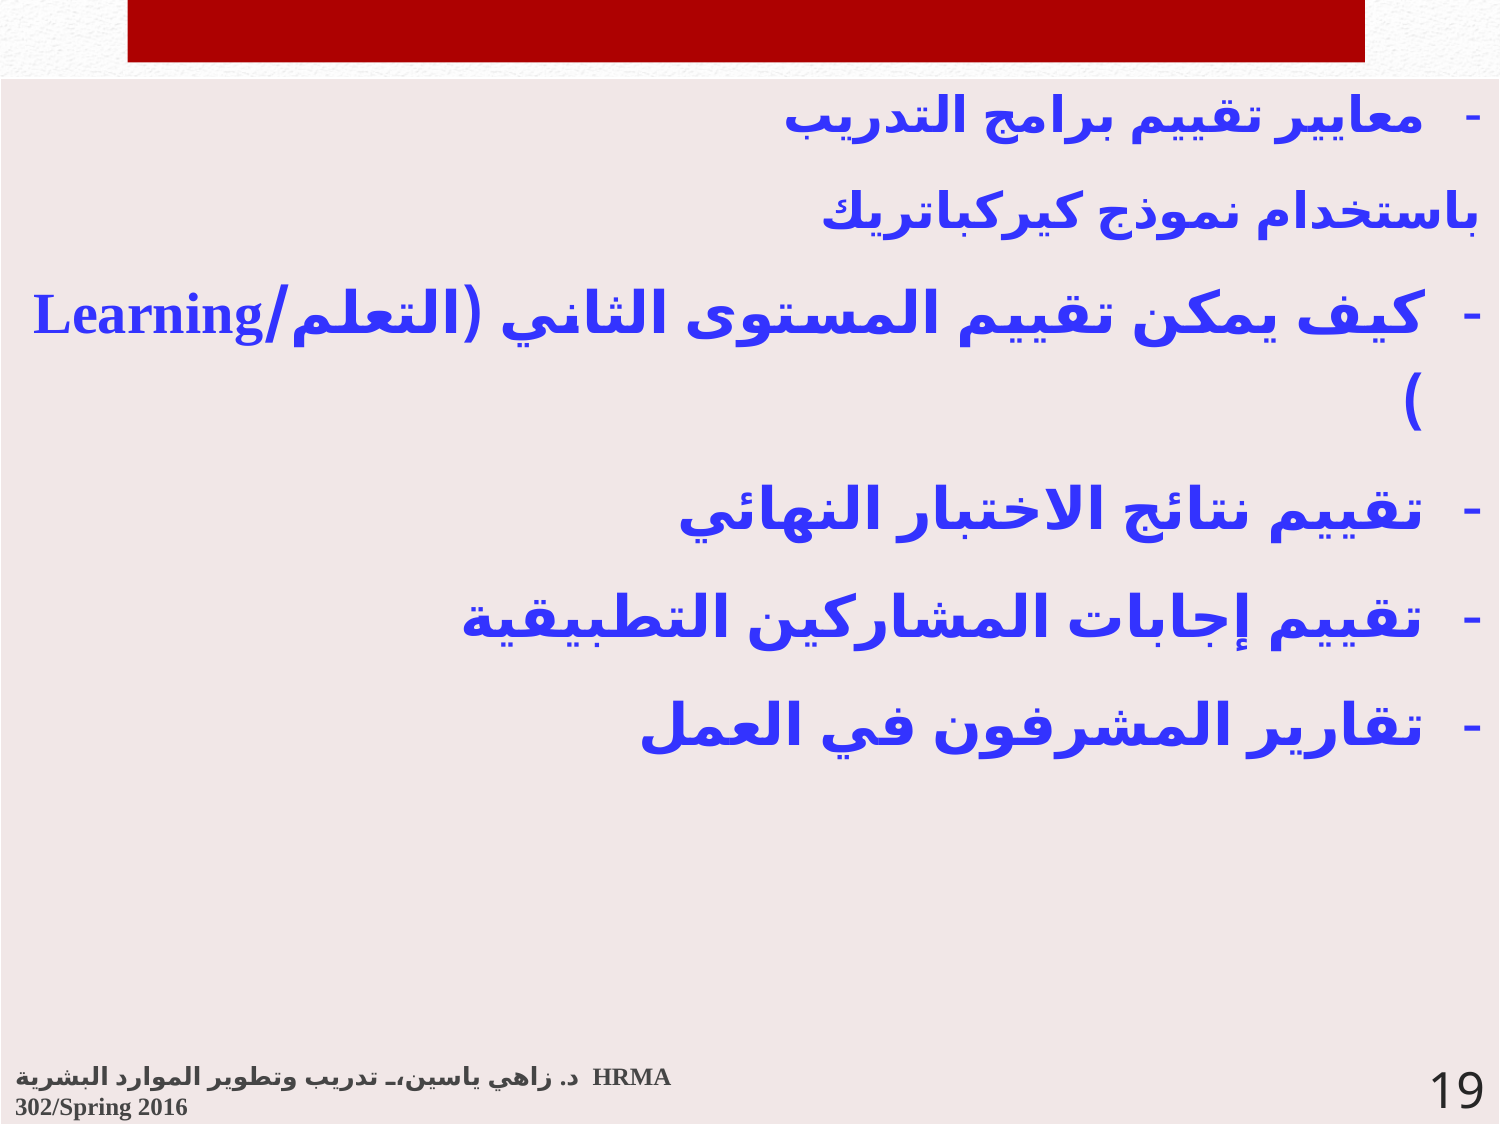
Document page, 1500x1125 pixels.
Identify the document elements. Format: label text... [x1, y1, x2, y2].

slide_number 19 [1374, 1062, 1500, 1123]
table_header معايير تقييم برامج التدريب باستخدام نموذج كيركباتريك كيف يمكن تقييم المستوى الثاني (التعلم/Learning ) تقييم نتائج الاختبار النهائي تقييم إجابات المشاركين التطبيقية تقارير المشرفون في العمل [1, 79, 1499, 1124]
footer د. زاهي ياسين، تدريب وتطوير الموارد البشرية HRMA 302/Spring 2016 [0, 1060, 800, 1120]
